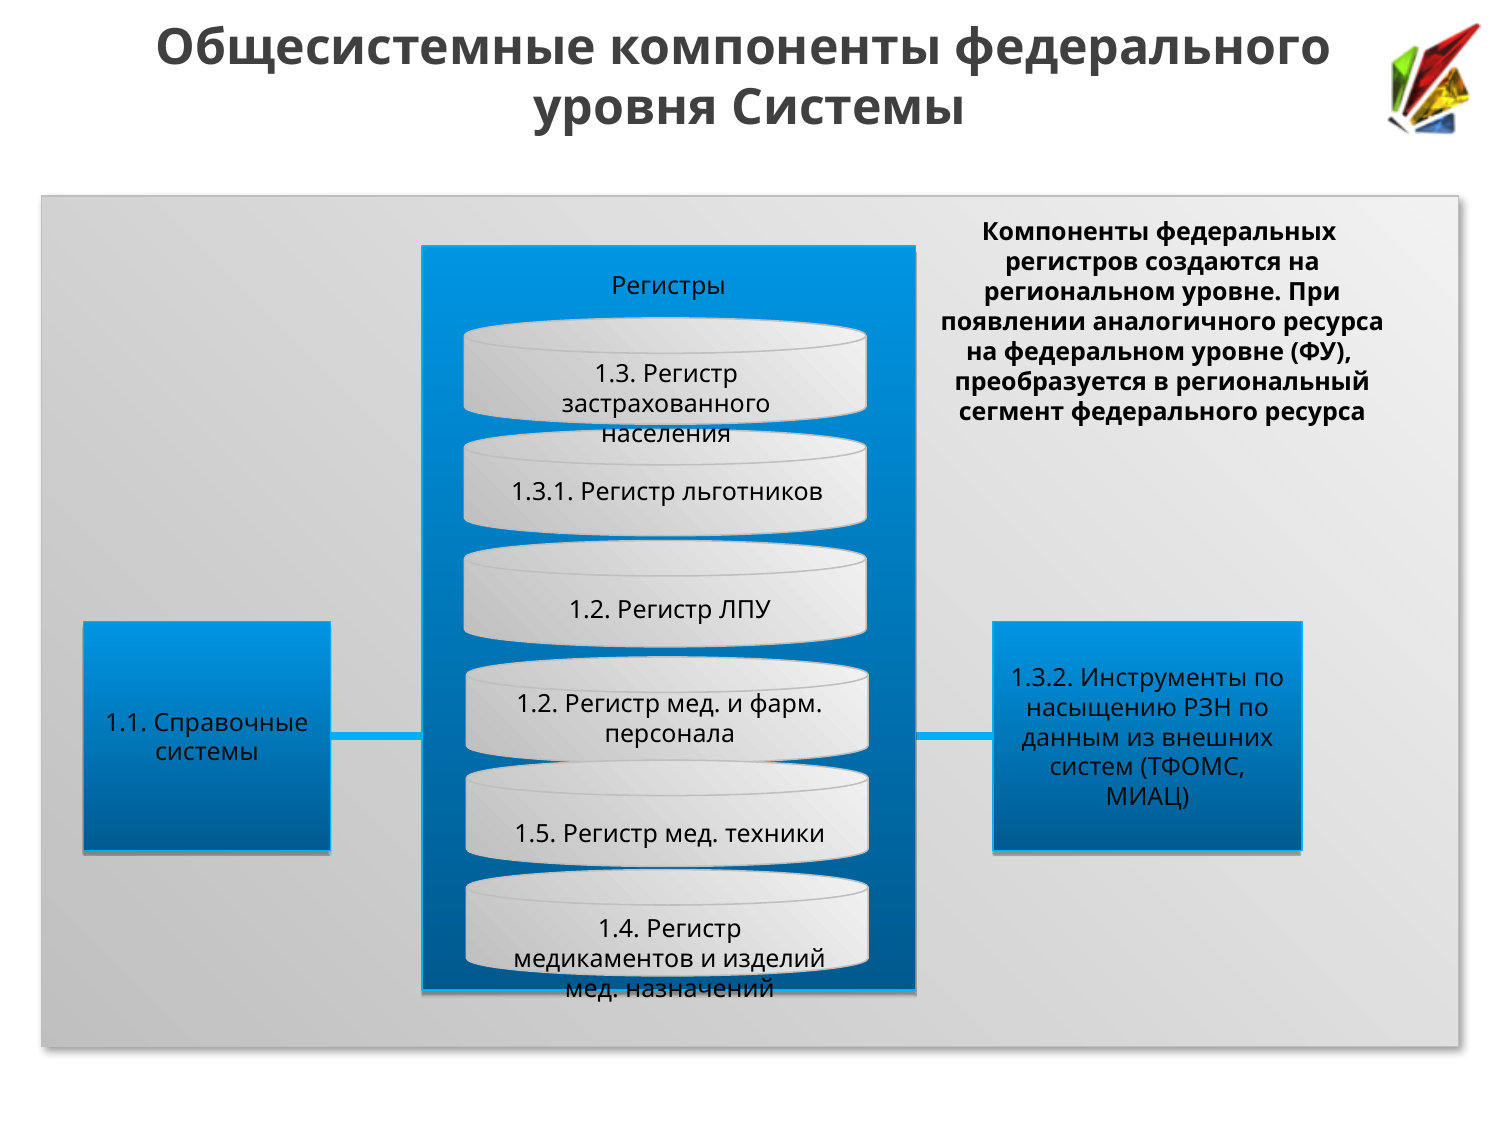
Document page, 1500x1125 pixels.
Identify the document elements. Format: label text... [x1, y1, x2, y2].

picture [1387, 23, 1481, 137]
text_box 1.3.1. Регистр льготников [466, 468, 869, 513]
text_box [462, 436, 869, 538]
text_box 1.3. Регистр застрахованного населения [486, 349, 847, 455]
text_box Компоненты федеральных регистров создаются на региональном уровне. При появлении аналогичного ресурса на федеральном уровне (ФУ), преобразуется в региональный сегмент федерального ресурса [908, 208, 1417, 433]
text_box 1.4. Регистр медикаментов и изделий мед. назначений [490, 905, 850, 1010]
text_box [464, 661, 871, 762]
text_box [39, 194, 1461, 1049]
text_box [464, 867, 871, 969]
text_box 1.3.2. Инструменты по насыщению РЗН по данным из внешних систем (ТФОМС, МИАЦ) [993, 621, 1303, 851]
text_box 1.2. Регистр ЛПУ [490, 586, 850, 661]
text_box [462, 538, 869, 640]
text_box [462, 315, 869, 417]
text_box 1.1. Справочные системы [83, 621, 331, 851]
text_box [464, 758, 871, 868]
text_box 1.2. Регистр мед. и фарм. персонала [490, 680, 850, 756]
text_box 1.5. Регистр мед. техники [490, 810, 850, 856]
text_box Регистры [422, 246, 916, 991]
text_box Общесистемные компоненты федерального уровня Системы [0, 7, 1500, 142]
